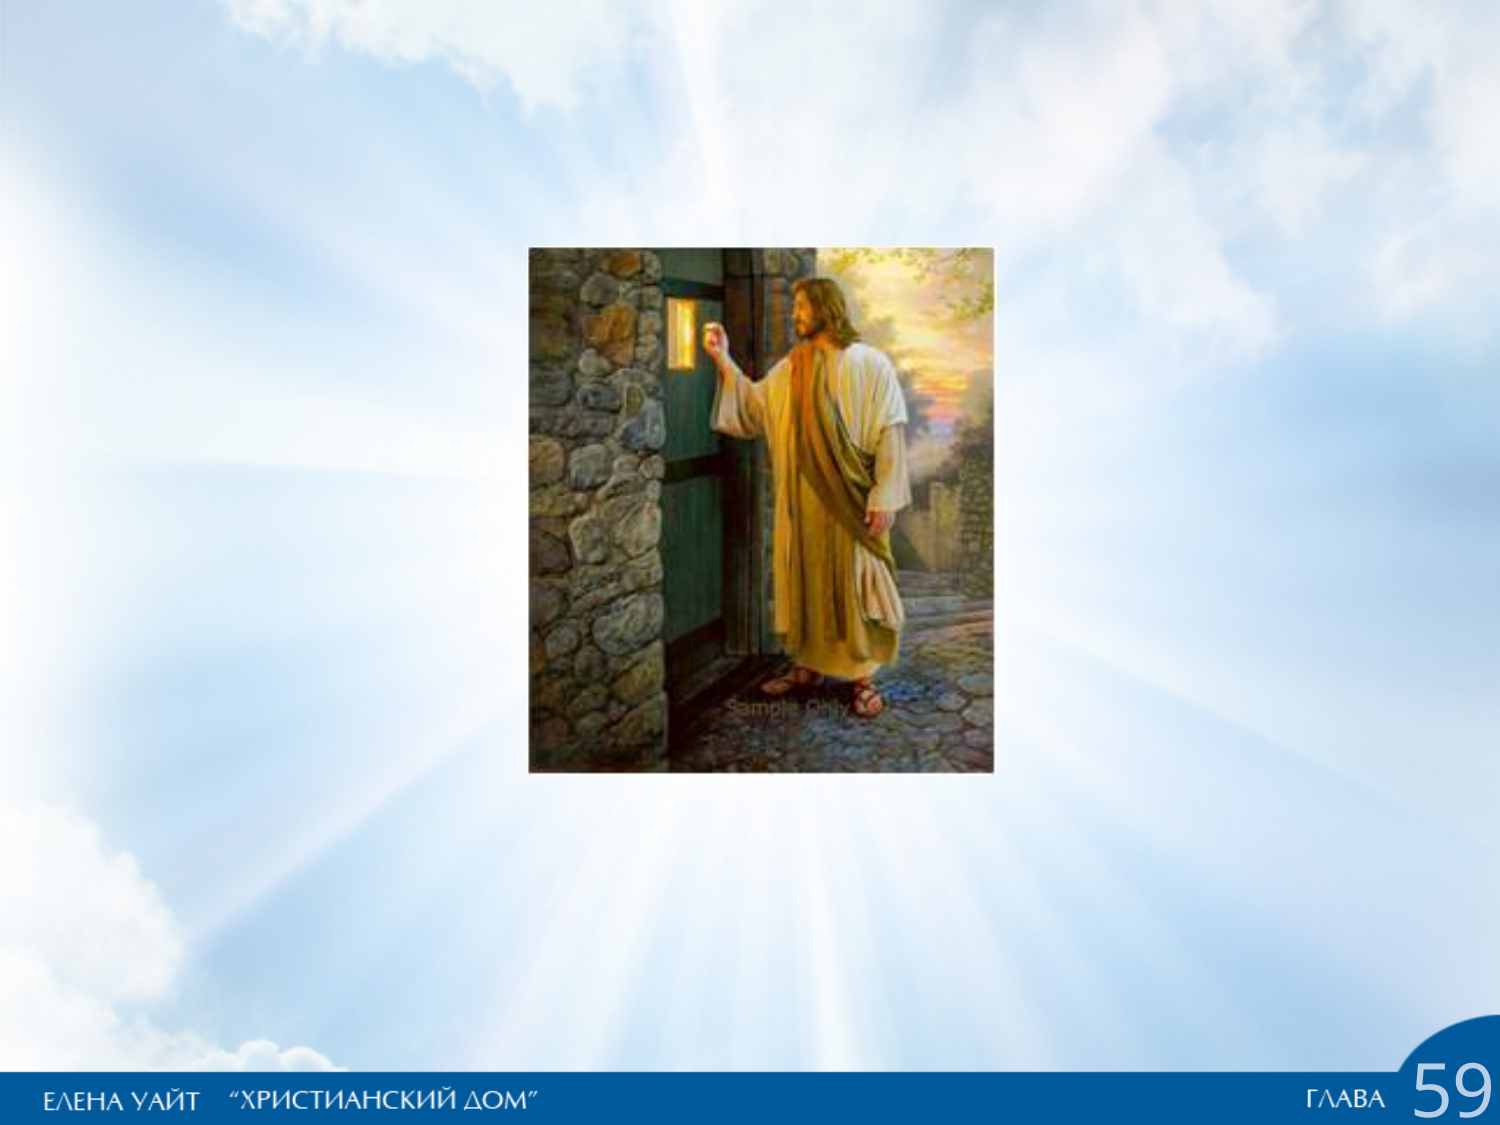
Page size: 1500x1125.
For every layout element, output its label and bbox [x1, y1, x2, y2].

picture [0, 0, 1500, 1125]
list [527, 245, 997, 776]
